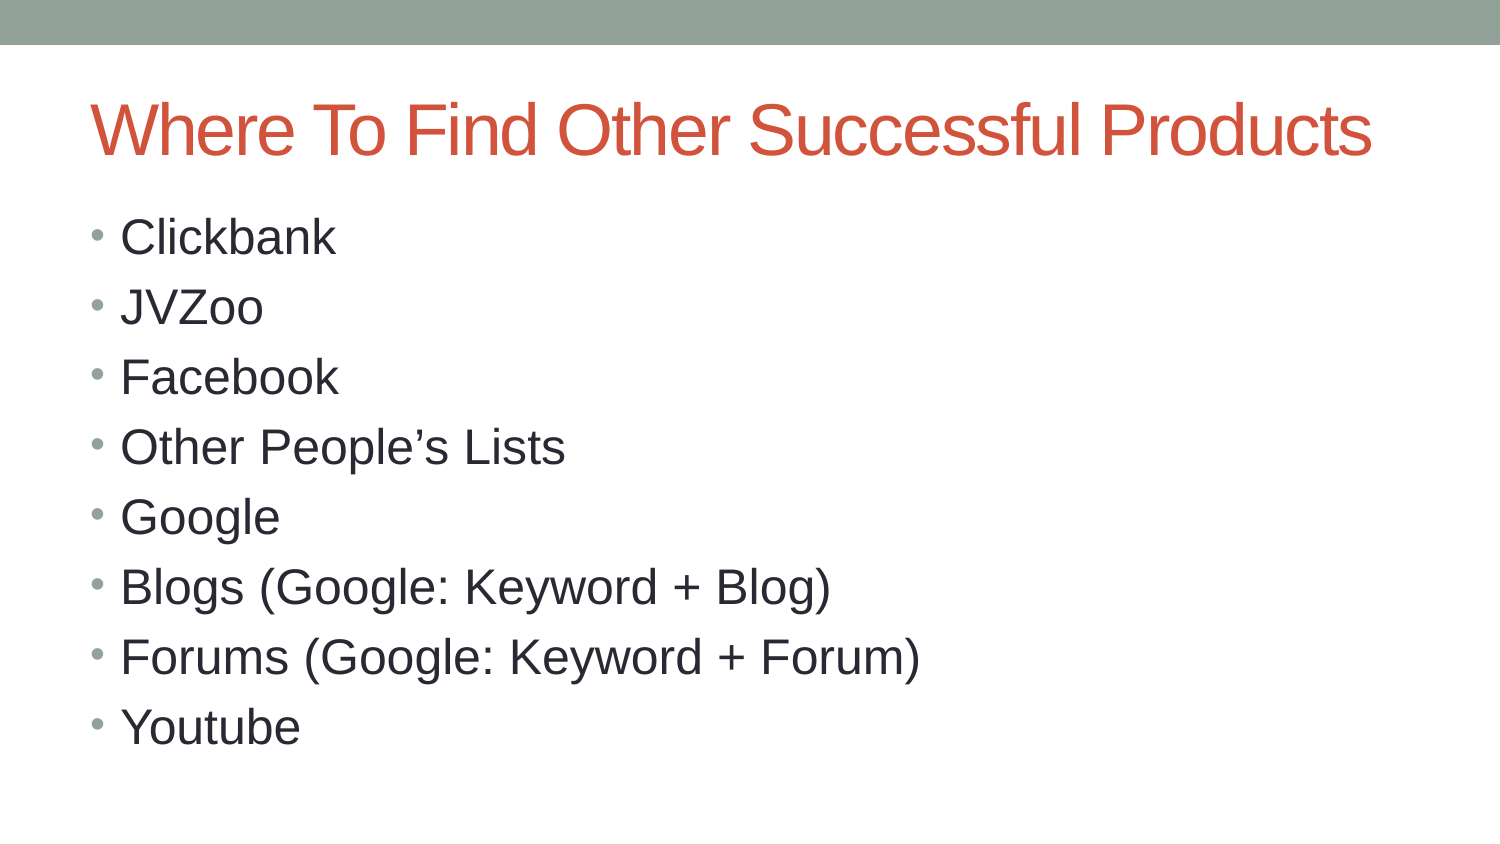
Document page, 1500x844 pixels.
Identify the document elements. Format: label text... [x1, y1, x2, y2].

title Where To Find Other Successful Products [75, 65, 1425, 188]
list Clickbank JVZoo Facebook Other People’s Lists Google Blogs (Google: Keyword + Blog) Forums (Google: Keyword + Forum) Youtube [75, 196, 1425, 797]
